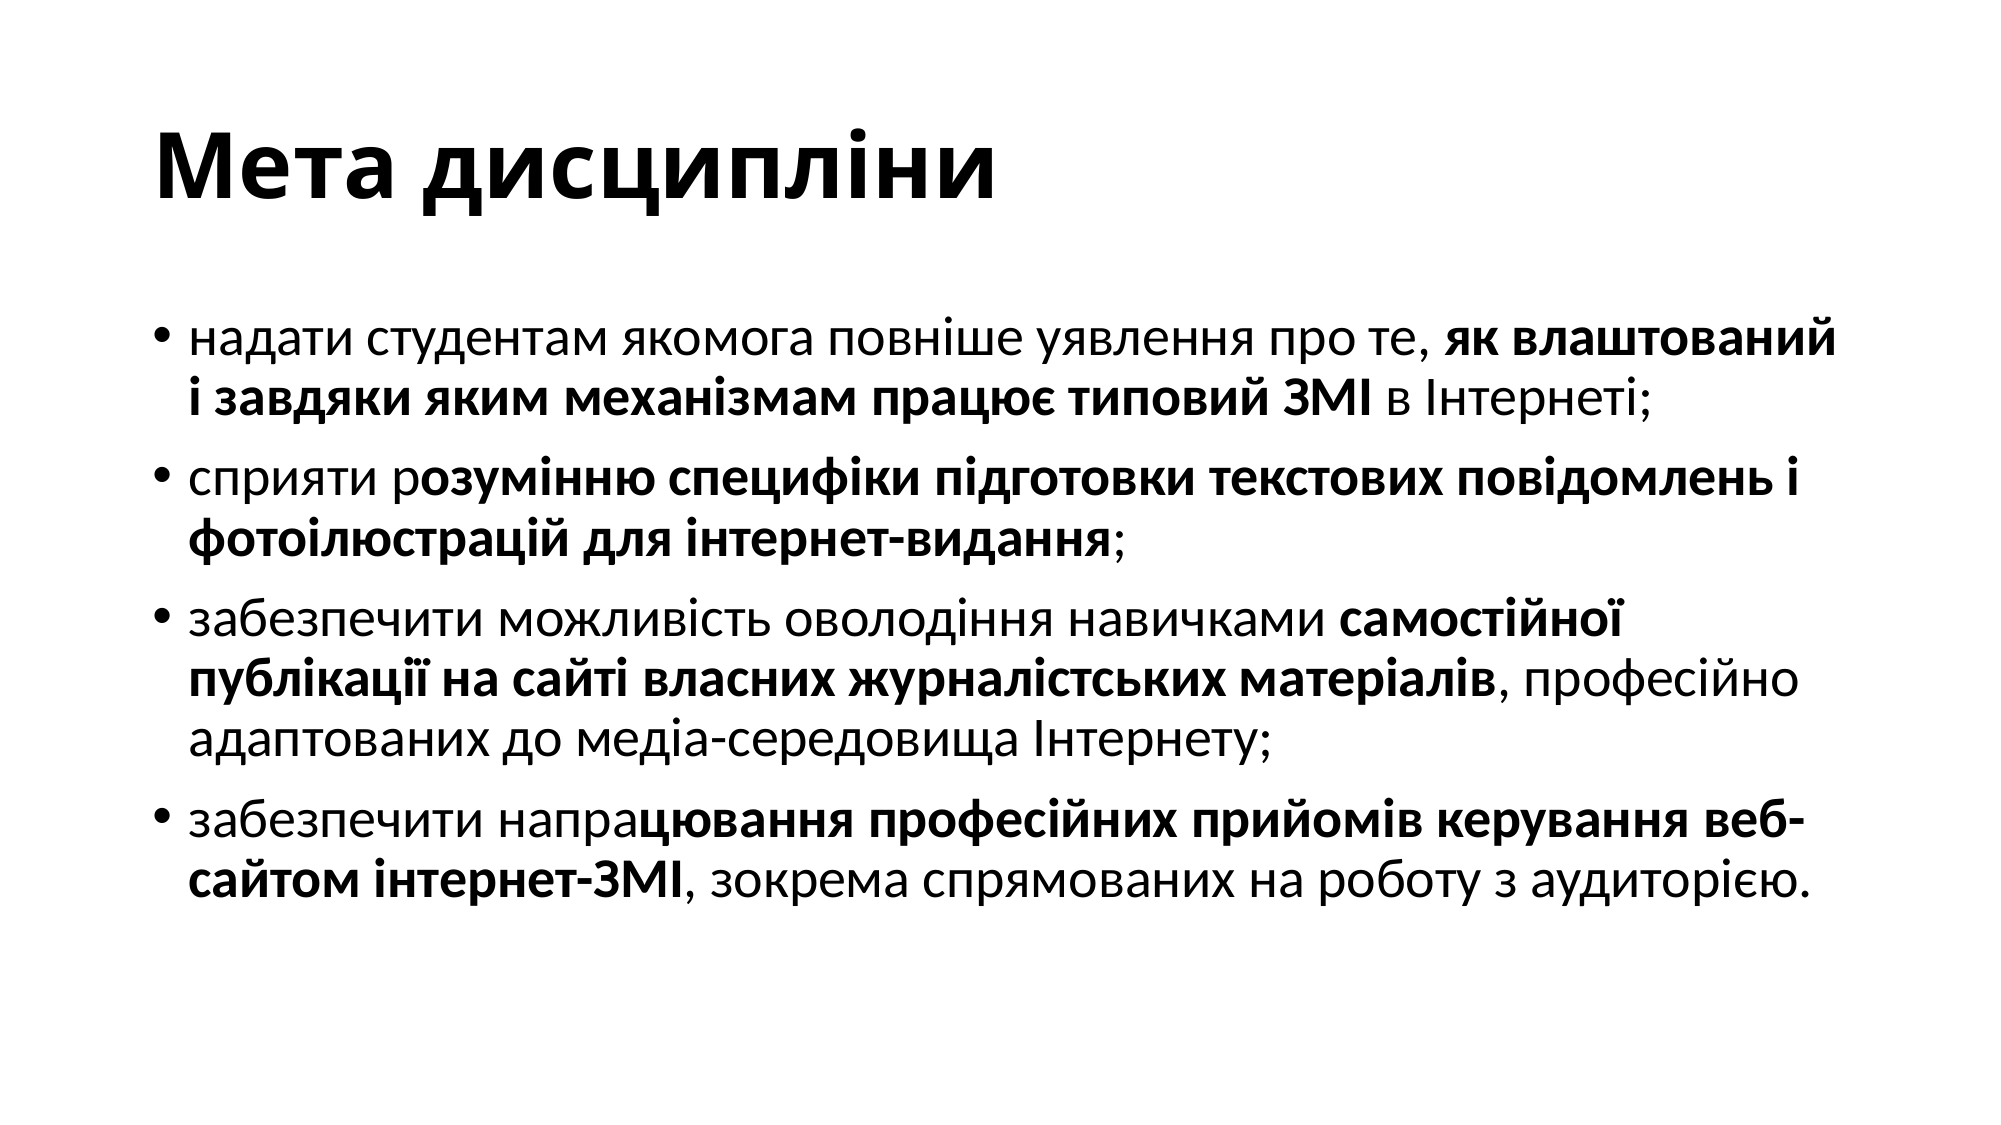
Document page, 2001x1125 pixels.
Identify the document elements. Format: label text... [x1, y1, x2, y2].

list надати студентам якомога повніше уявлення про те, як влаштований і завдяки яким механізмам працює типовий ЗМІ в Інтернеті; сприяти розумінню специфіки підготовки текстових повідомлень і фотоілюстрацій для інтернет-видання; забезпечити можливість оволодіння навичками самостійної публікації на сайті власних журналістських матеріалів, професійно адаптованих до медіа-середовища Інтернету; забезпечити напрацювання професійних прийомів керування веб-сайтом інтернет-ЗМІ, зокрема спрямованих на роботу з аудиторією. [137, 299, 1863, 1014]
title Мета дисципліни [137, 59, 1863, 278]
